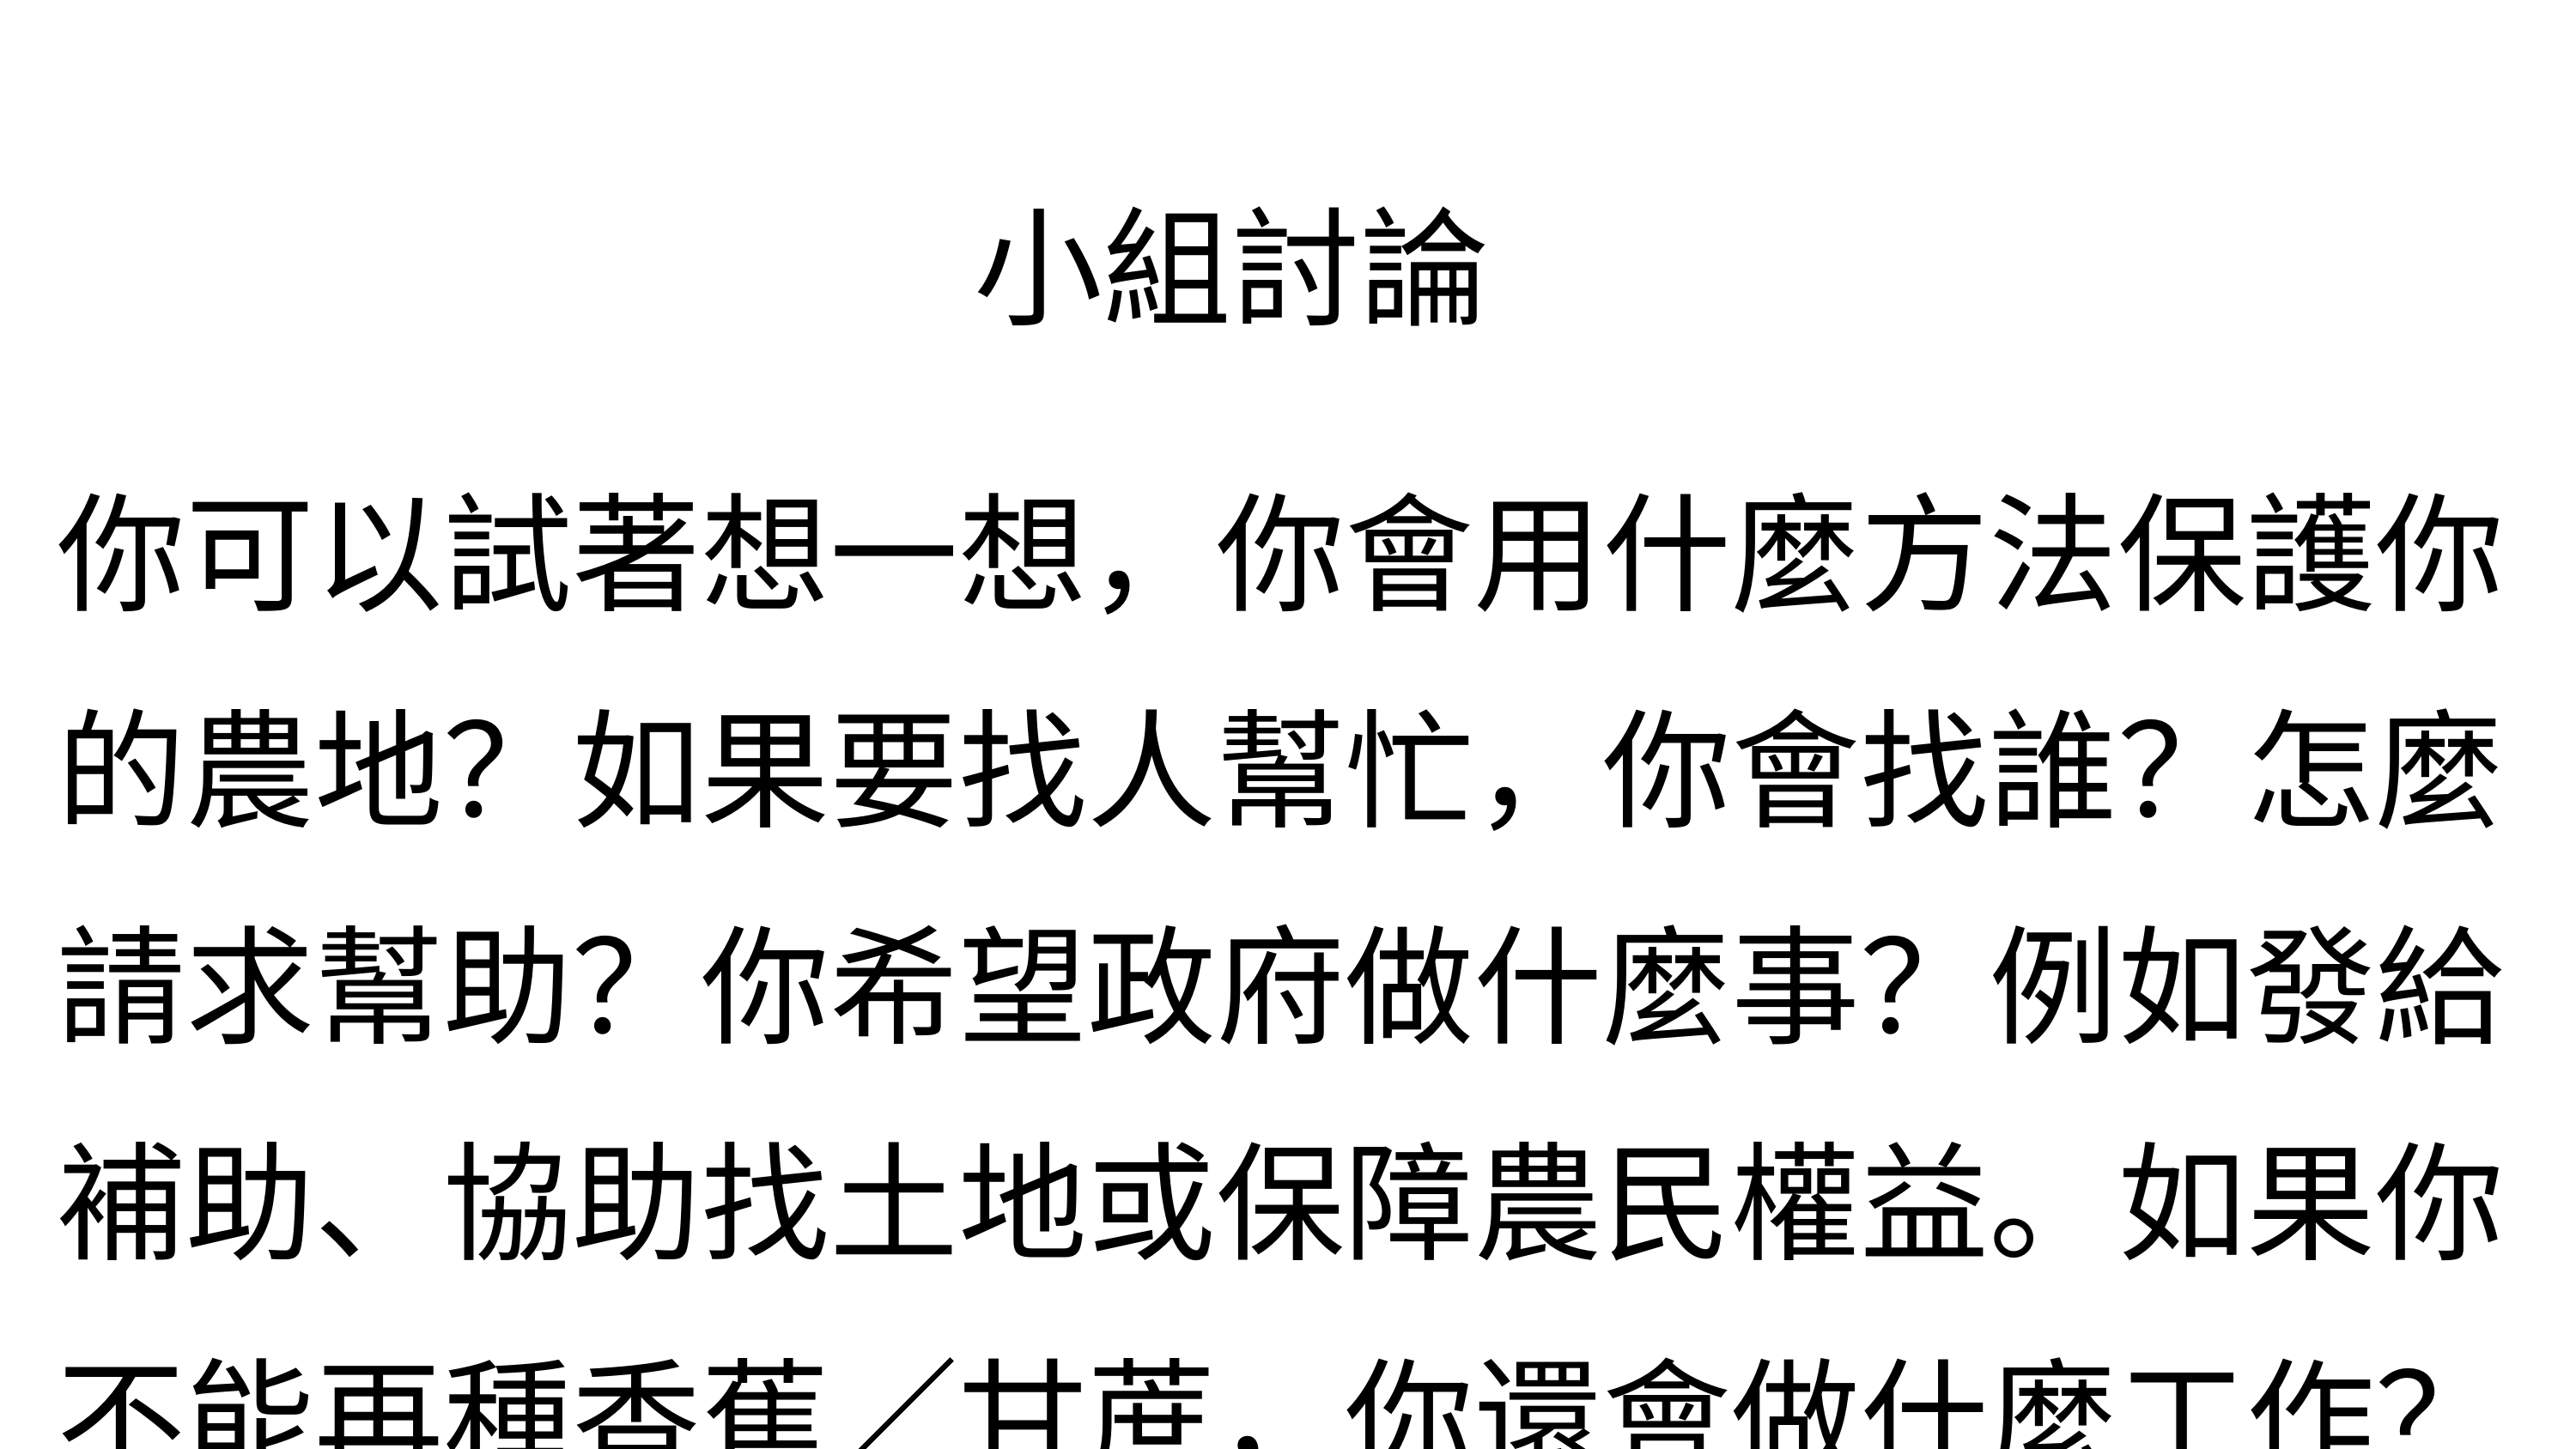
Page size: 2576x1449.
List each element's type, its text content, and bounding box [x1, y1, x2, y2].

text_box 小組討論 [144, 124, 2319, 342]
text_box 你可以試著想一想，你會用什麼方法保護你的農地？如果要找人幫忙，你會找誰？怎麼請求幫助？你希望政府做什麼事？例如發給補助、協助找土地或保障農民權益。如果你不能再種香蕉／甘蔗，你還會做什麼工作？ [57, 410, 2576, 1449]
